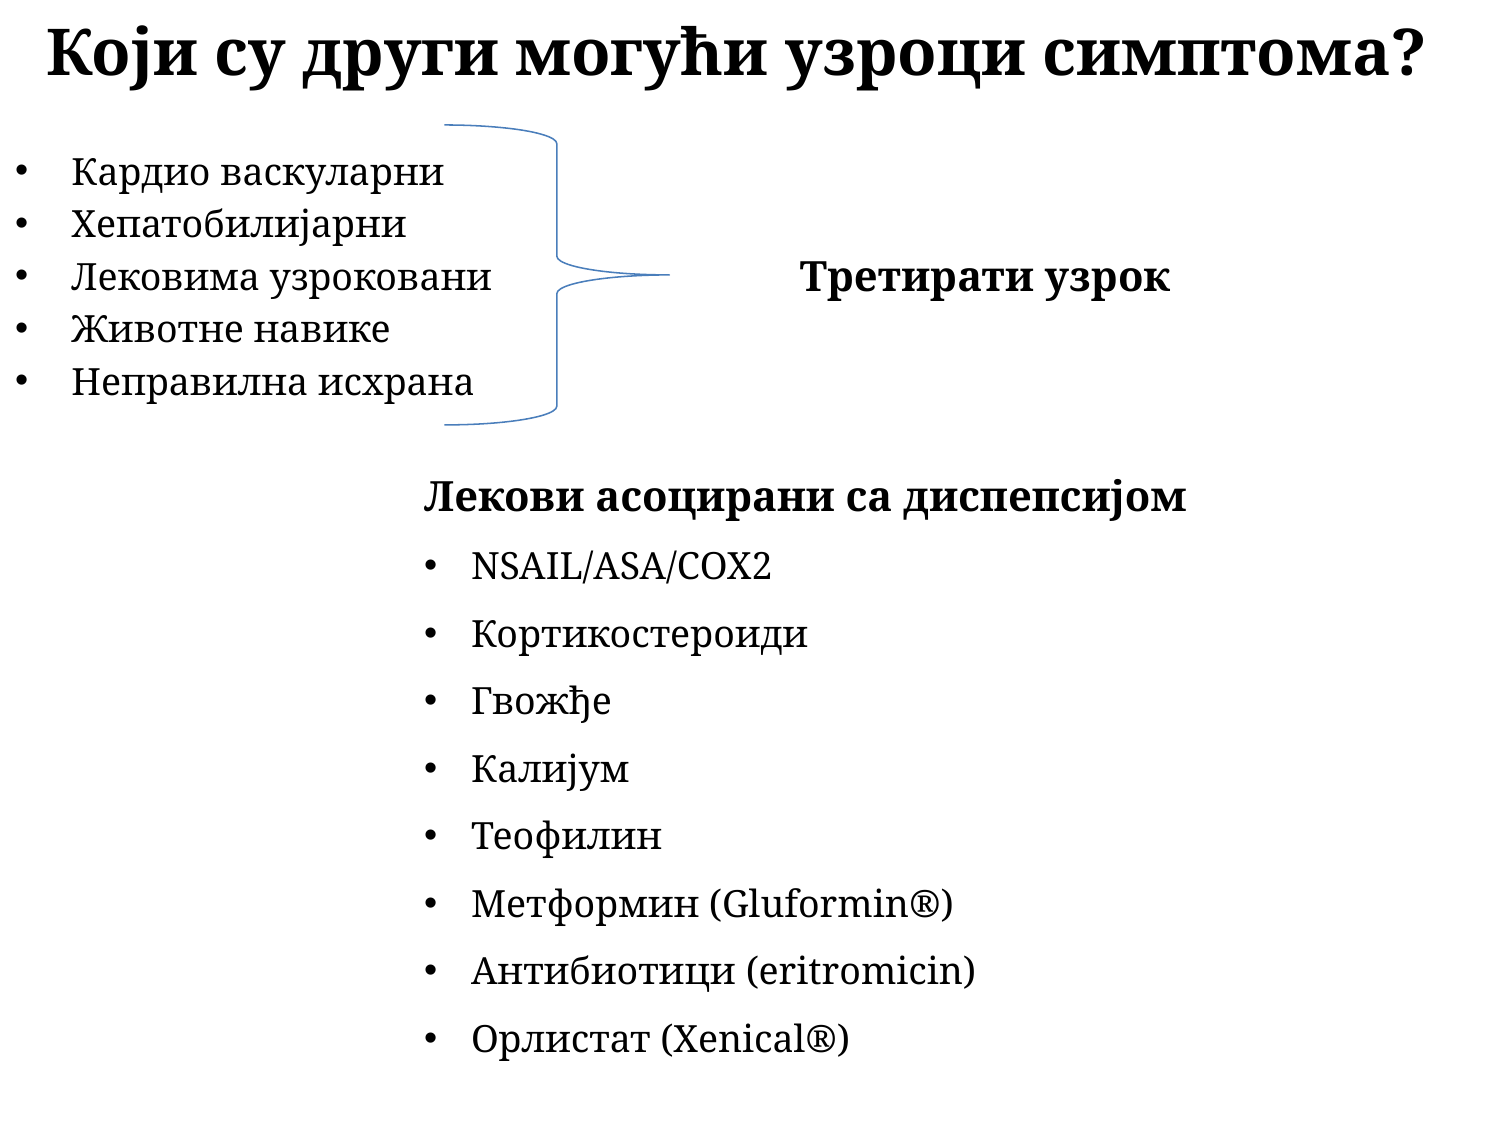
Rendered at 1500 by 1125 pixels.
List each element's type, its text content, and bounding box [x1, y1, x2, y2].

text_box [444, 124, 671, 426]
text_box Третирати узрок [687, 242, 1283, 307]
list Кардио васкуларни Хепатобилијарни Лековима узроковани Животне навике Неправилна исхрана [0, 87, 720, 808]
text_box Лекови асоцирани са диспепсијом NSAIL/ASA/COX2 Кортикостероиди Гвожђе Калијум Теофилин Метформин (Gluformin®) Антибиотици (eritromicin) Орлистат (Xenical®) [409, 462, 1202, 1113]
title Који су други могући узроци симптома? [24, 0, 1449, 100]
